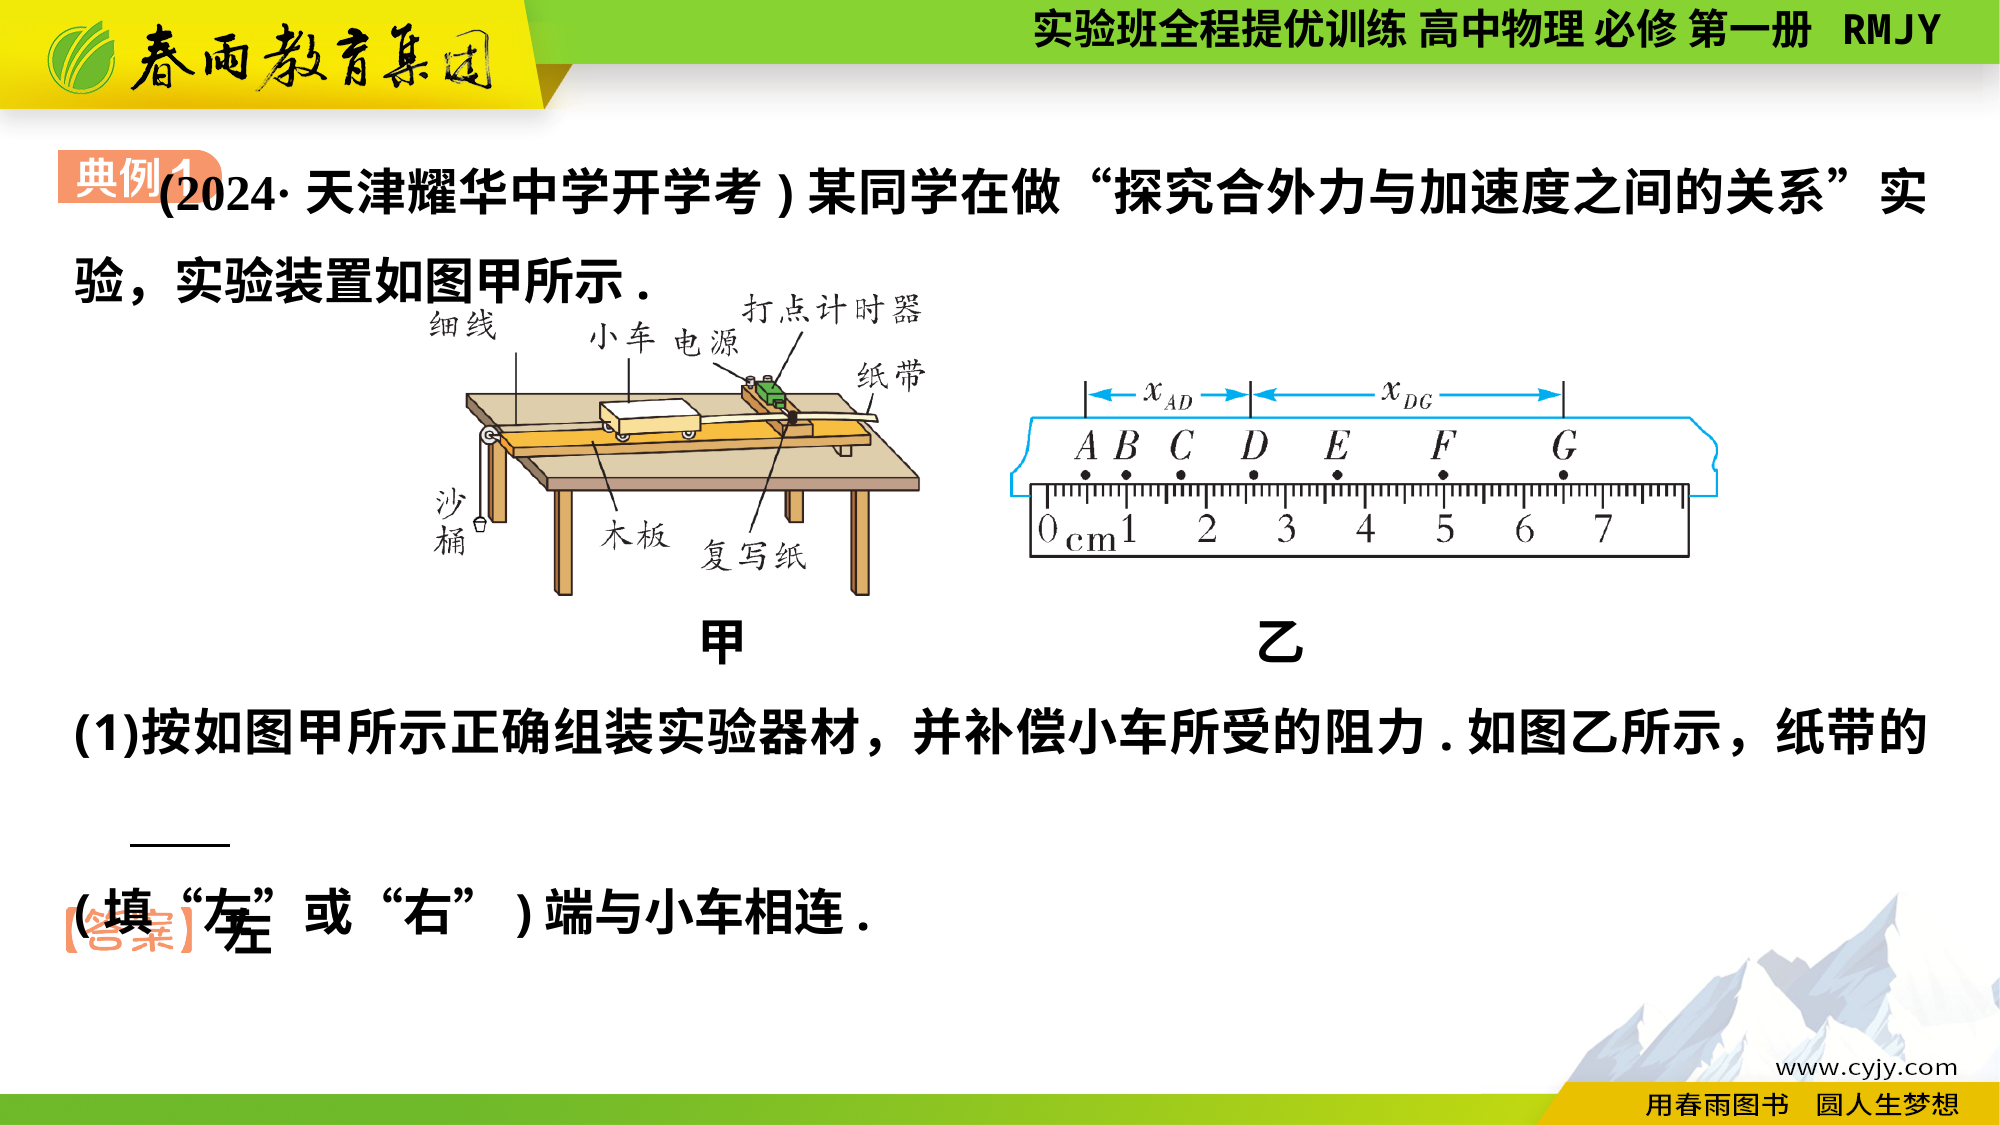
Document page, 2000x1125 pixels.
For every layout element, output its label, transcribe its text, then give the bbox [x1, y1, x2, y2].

text_box 左 [209, 892, 289, 968]
picture [0, 0, 2000, 1125]
list (2024·天津耀华中学开学考)某同学在做“探究合外力与加速度之间的关系”实验，实验装置如图甲所示. 甲 乙 按如图甲所示正确组装实验器材，并补偿小车所受的阻力.如图乙所示，纸带的 (填“左”或“右”)端与小车相连. [59, 122, 1944, 865]
